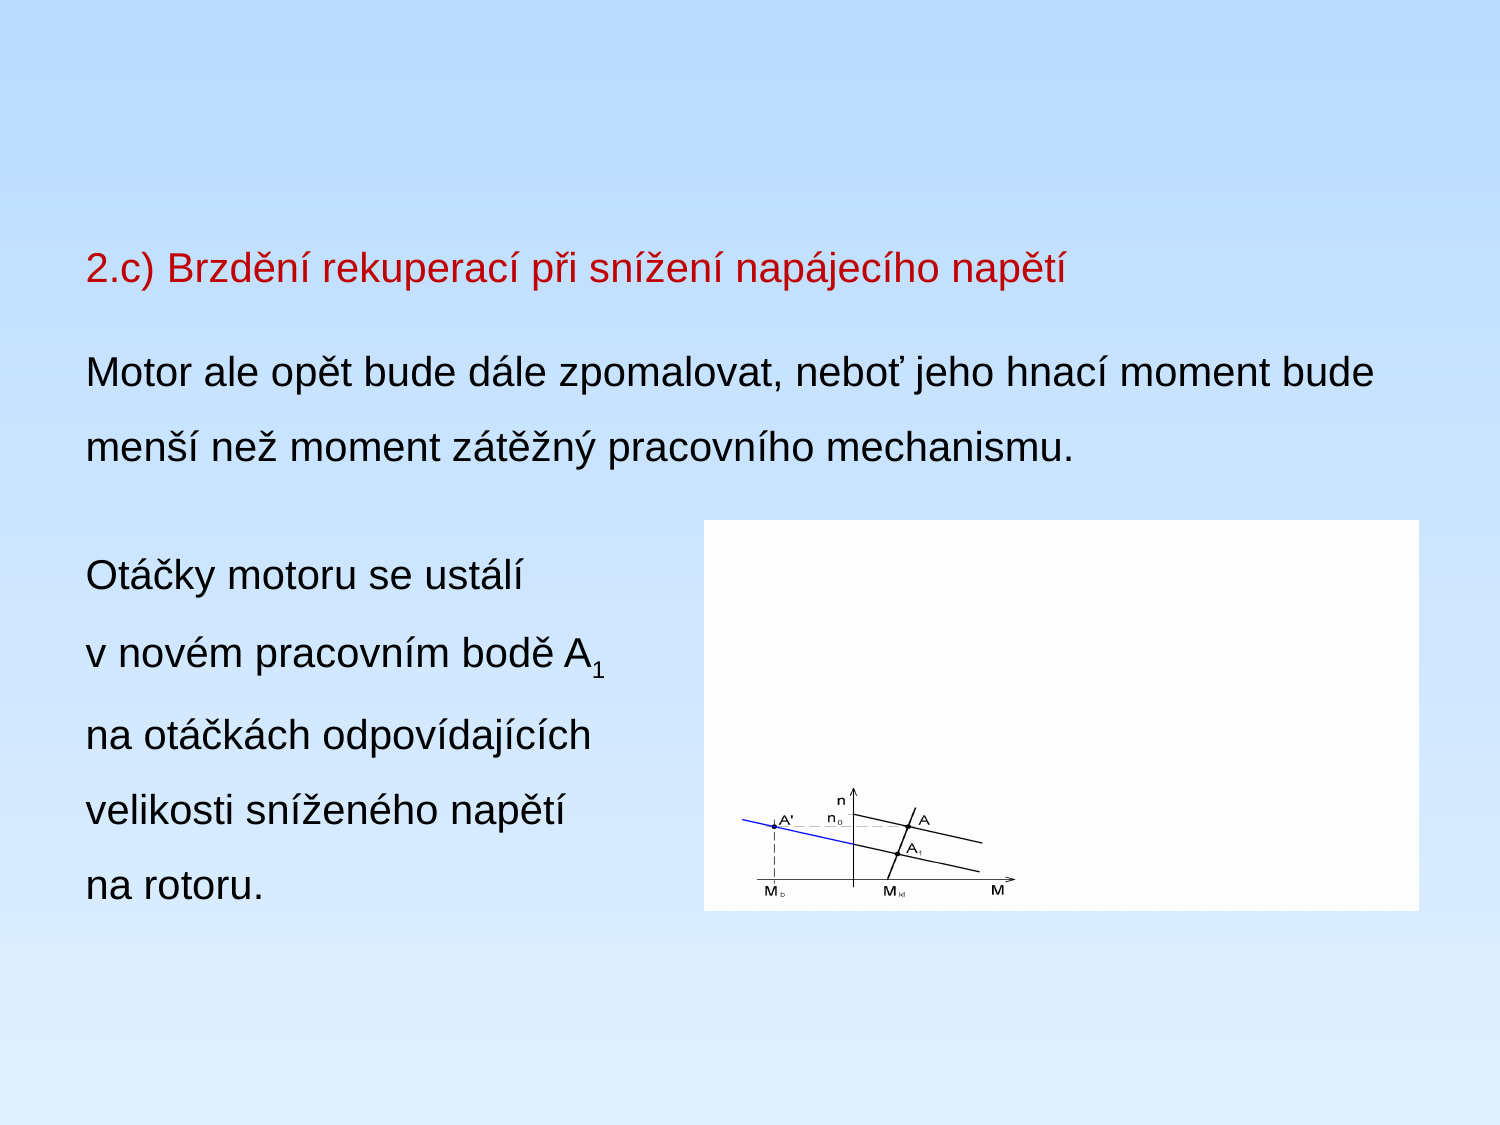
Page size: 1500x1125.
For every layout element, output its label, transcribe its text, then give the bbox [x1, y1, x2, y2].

text_box Motor ale opět bude dále zpomalovat, neboť jeho hnací moment bude menší než moment zátěžný pracovního mechanismu. [70, 312, 1412, 478]
text_box Otáčky motoru se ustálí v novém pracovním bodě A1 na otáčkách odpovídajících velikosti sníženého napětí na rotoru. [70, 515, 1412, 916]
text_box 2.c) Brzdění rekuperací při snížení napájecího napětí [70, 208, 1400, 298]
picture [704, 520, 1419, 911]
